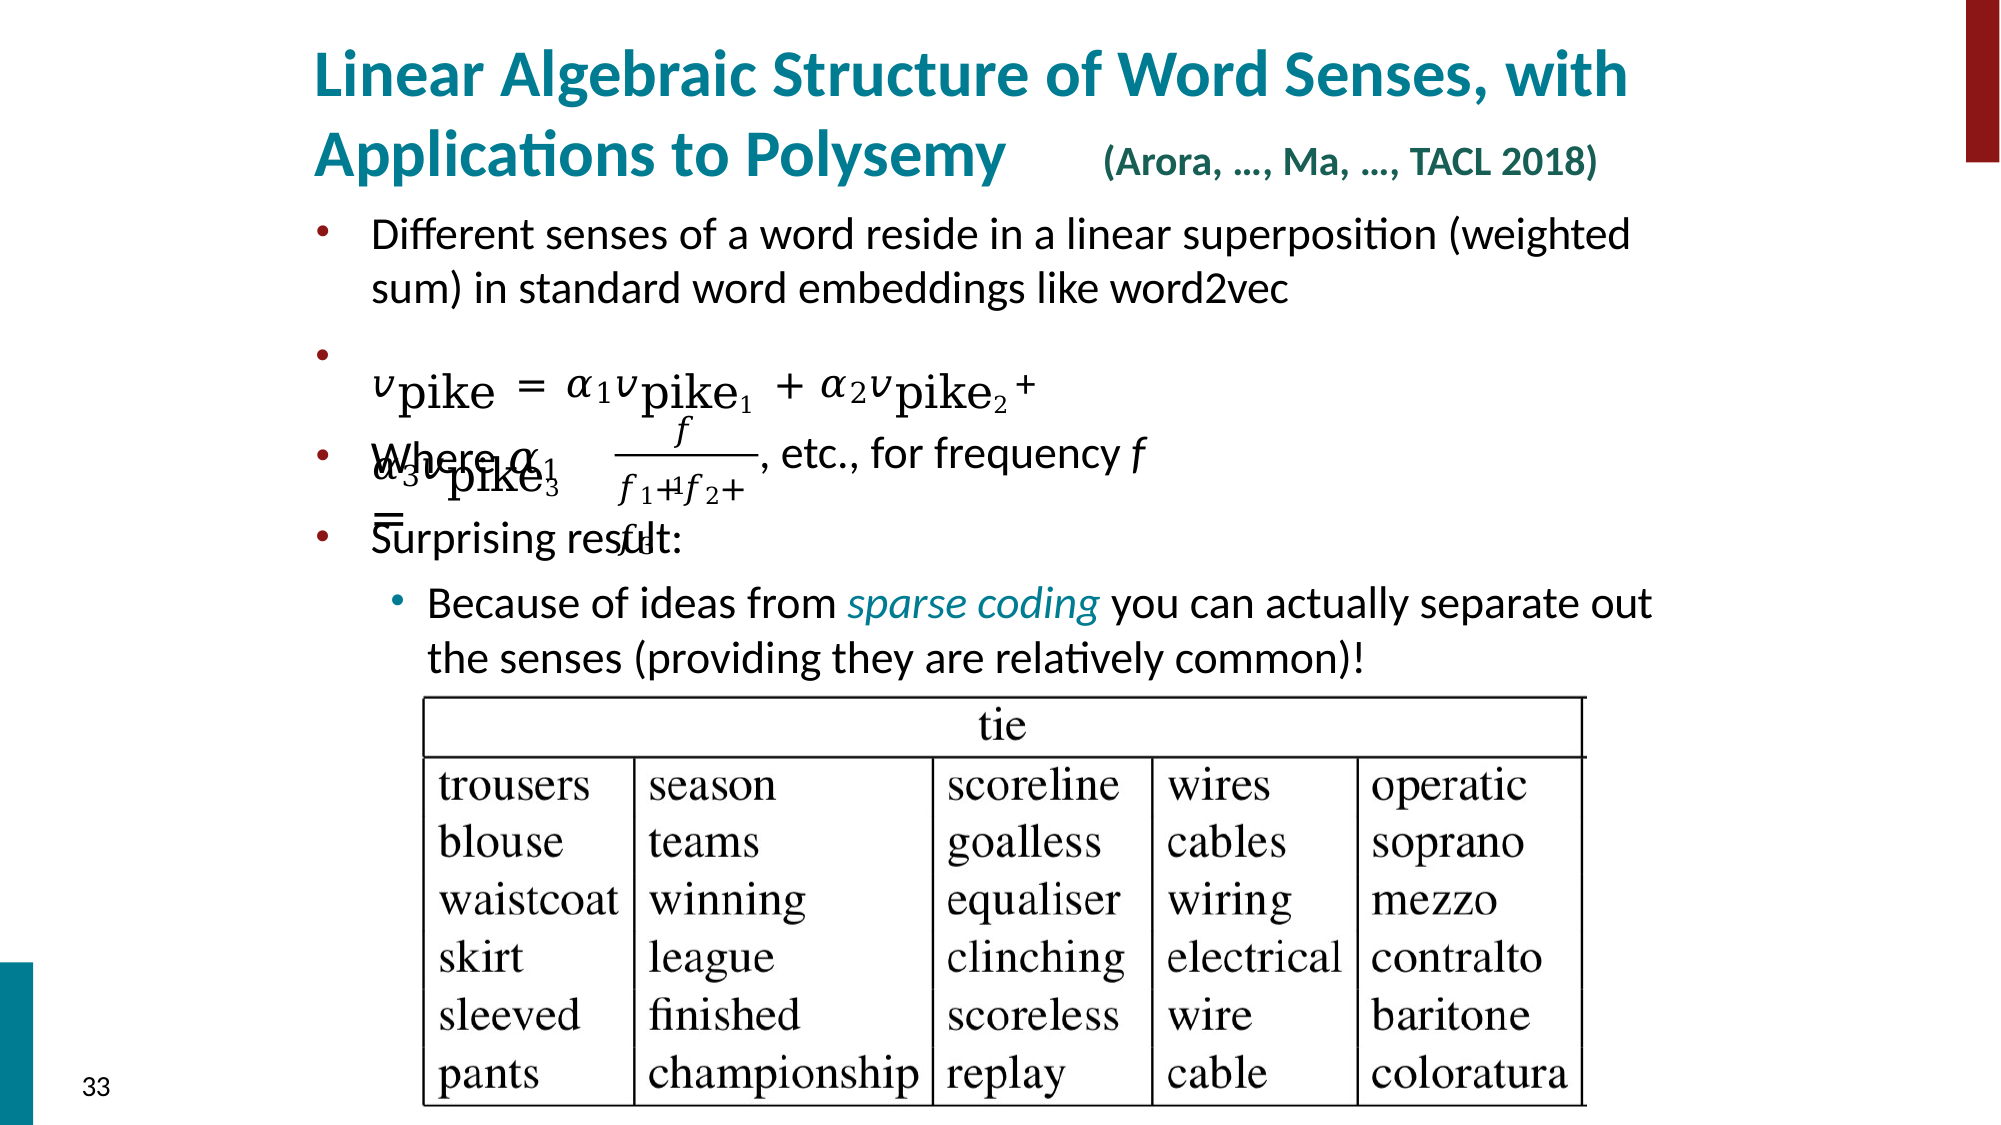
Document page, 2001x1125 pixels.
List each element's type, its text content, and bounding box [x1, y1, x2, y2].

text_box Surprising result: Because of ideas from sparse coding you can actually separate out the senses (providing they are relatively common)! [312, 496, 1661, 684]
text_box • [312, 323, 333, 381]
text_box 𝑣pike = 𝛼1𝑣pike1 + 𝛼2𝑣pike2 + 𝛼3𝑣pike3 [364, 338, 1166, 496]
title Linear Algebraic Structure of Word Senses, with [312, 27, 1637, 200]
text_box Where 𝛼1 = [308, 421, 609, 542]
slide_number 39 [75, 1067, 120, 1125]
text_box Different senses of a word reside in a linear superposition (weighted sum) in standard word embeddings like word2vec [312, 200, 1645, 313]
text_box 𝑓1+𝑓2+𝑓3 [609, 456, 764, 496]
text_box Applications to Polysemy [312, 107, 1015, 190]
text_box 𝑓1 [665, 406, 708, 456]
text_box , etc., for frequency f [757, 421, 1151, 478]
text_box (Arora, …, Ma, …, TACL 2018) [1100, 132, 1605, 185]
picture [421, 694, 1587, 1108]
